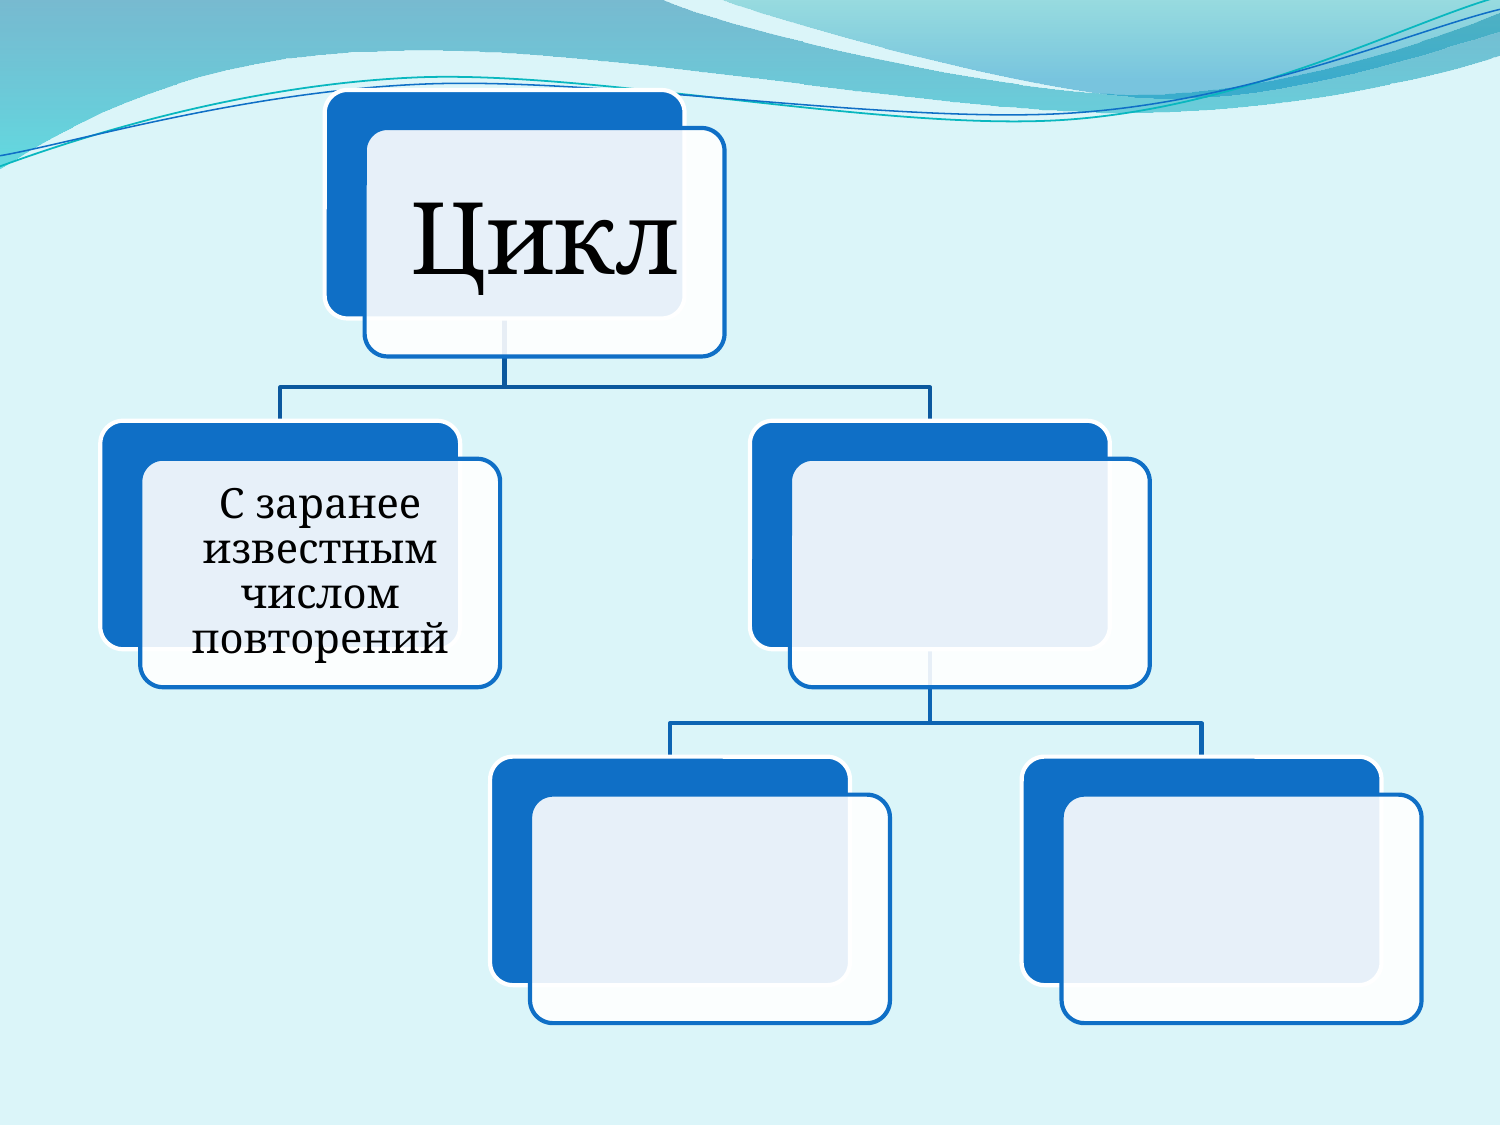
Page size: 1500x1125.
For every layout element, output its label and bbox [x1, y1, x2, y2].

text_box [135, 89, 1424, 1024]
